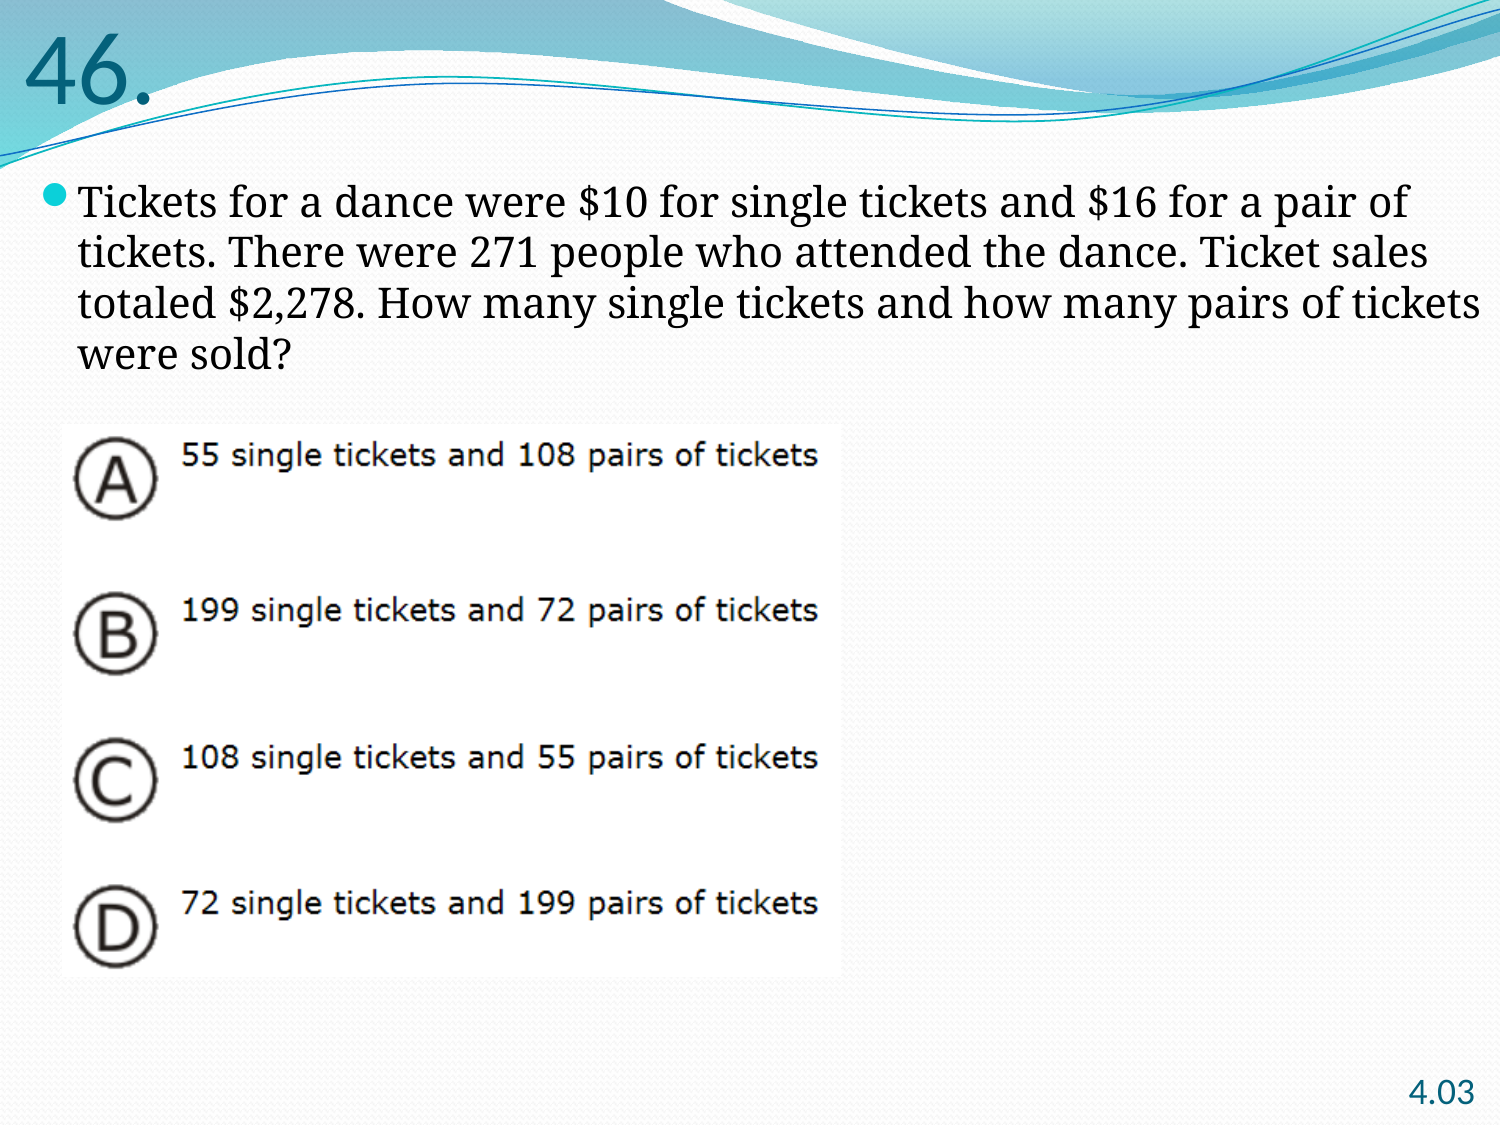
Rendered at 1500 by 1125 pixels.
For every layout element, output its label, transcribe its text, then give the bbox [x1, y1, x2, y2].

picture [62, 424, 841, 977]
list Tickets for a dance were $10 for single tickets and $16 for a pair of tickets. There were 271 people who attended the dance. Ticket sales totaled $2,278. How many single tickets and how many pairs of tickets were sold? [24, 167, 1500, 388]
title 46. [24, 0, 1375, 125]
text_box 4.03 [124, 924, 1475, 1113]
